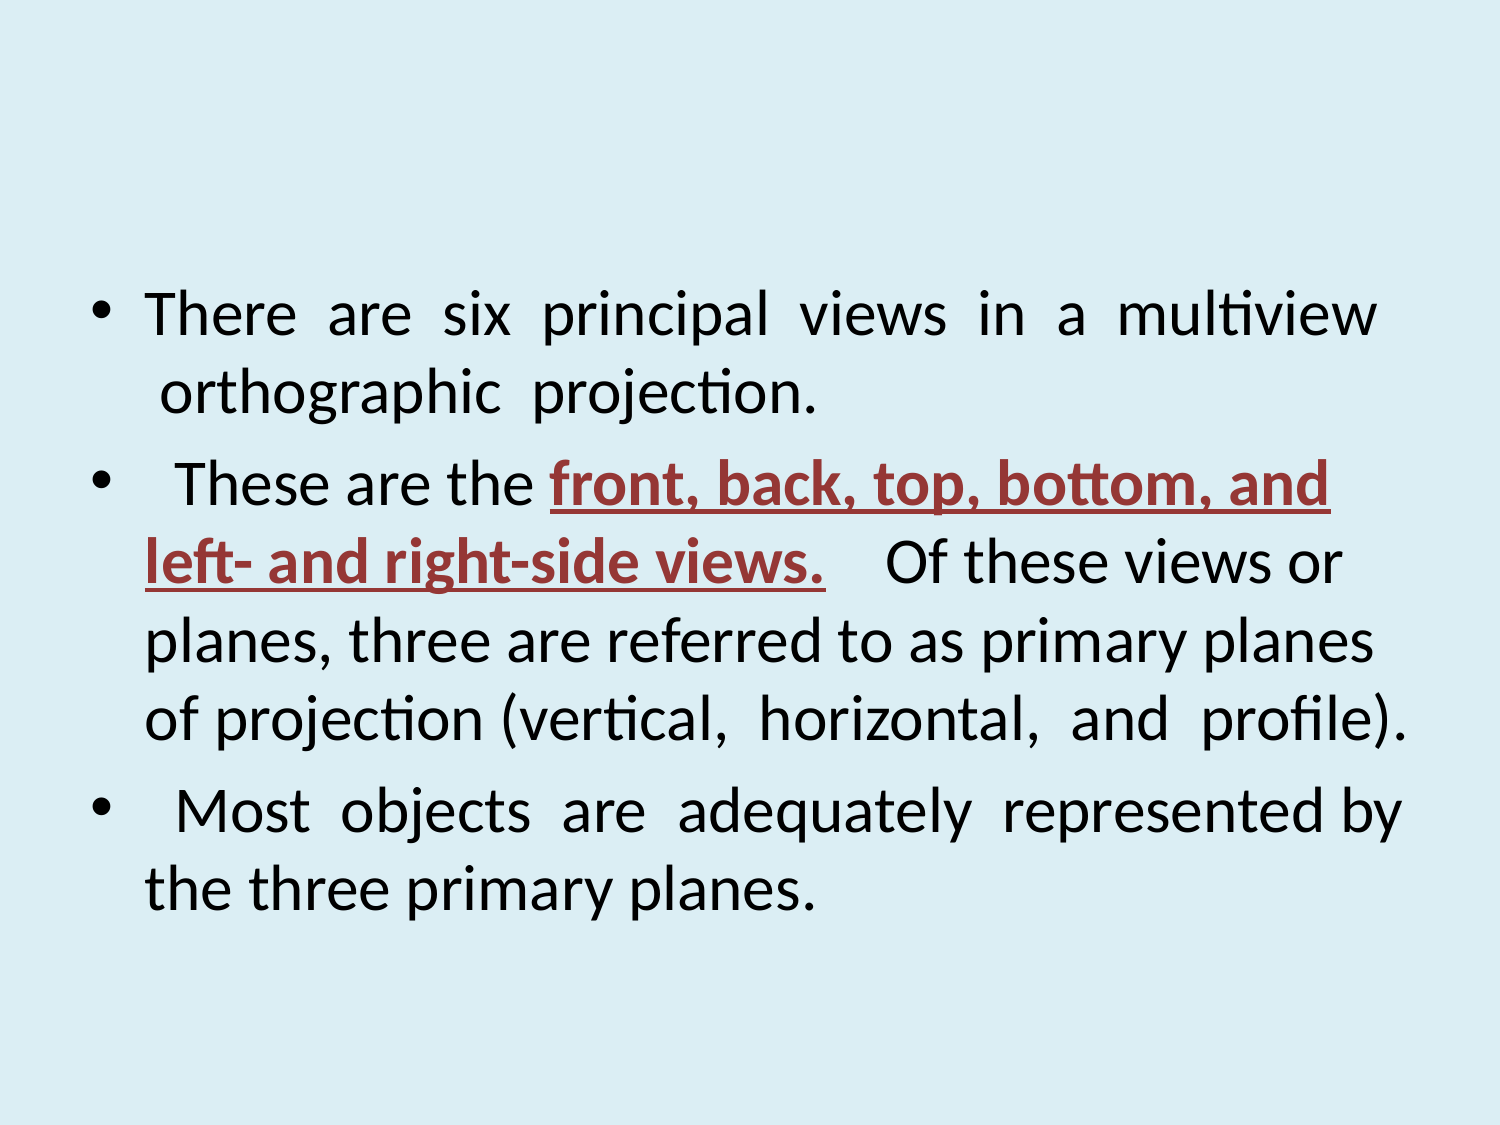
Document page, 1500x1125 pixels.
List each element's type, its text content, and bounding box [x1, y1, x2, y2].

list There are six principal views in a multiview orthographic projection. These are the front, back, top, bottom, and left- and right-side views. Of these views or planes, three are referred to as primary planes of projection (vertical, horizontal, and profile). Most objects are adequately represented by the three primary planes. [75, 262, 1425, 1005]
